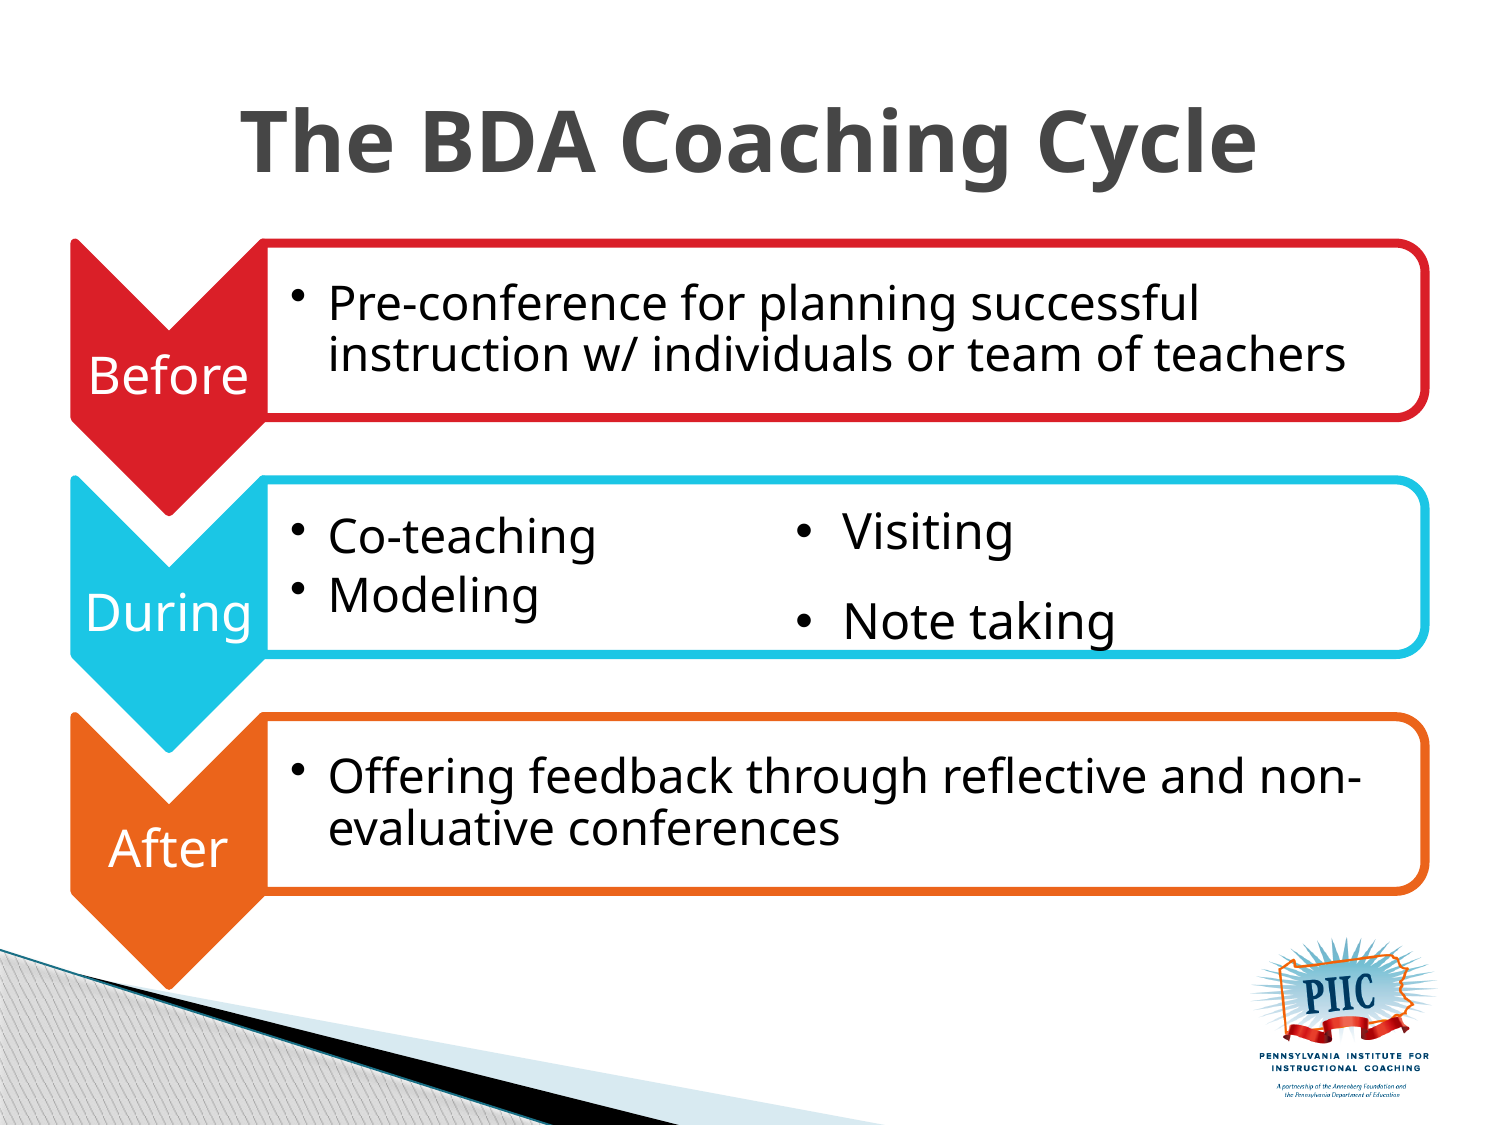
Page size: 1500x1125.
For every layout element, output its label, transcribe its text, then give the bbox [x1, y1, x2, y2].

picture [1249, 937, 1438, 1099]
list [74, 242, 1426, 986]
title The BDA Coaching Cycle [75, 45, 1425, 233]
